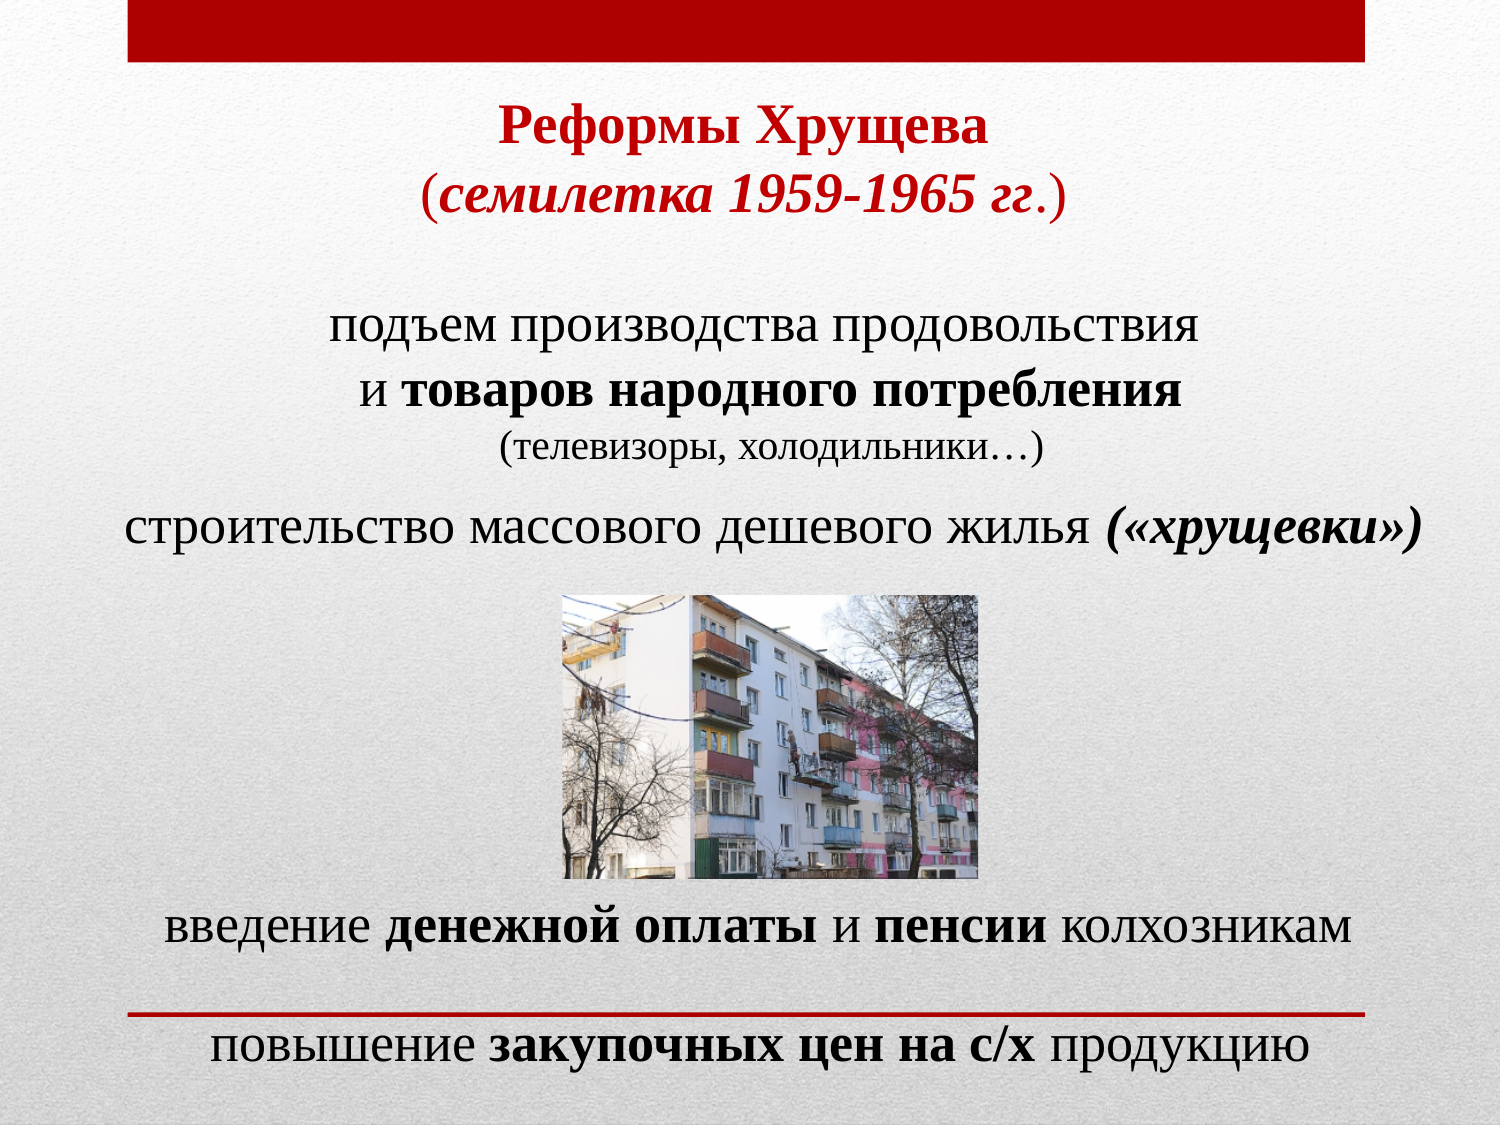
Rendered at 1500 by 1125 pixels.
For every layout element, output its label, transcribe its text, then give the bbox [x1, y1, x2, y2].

picture [561, 594, 979, 879]
title Реформы Хрущева (семилетка 1959-1965 гг.) [69, 79, 1420, 232]
text_box подъем производства продовольствия и товаров народного потребления (телевизоры, холодильники…) [79, 280, 1464, 475]
text_box повышение закупочных цен на с/х продукцию [54, 999, 1467, 1080]
text_box введение денежной оплаты и пенсии колхозникам [53, 881, 1466, 962]
text_box строительство массового дешевого жилья («хрущевки») [54, 481, 1495, 562]
